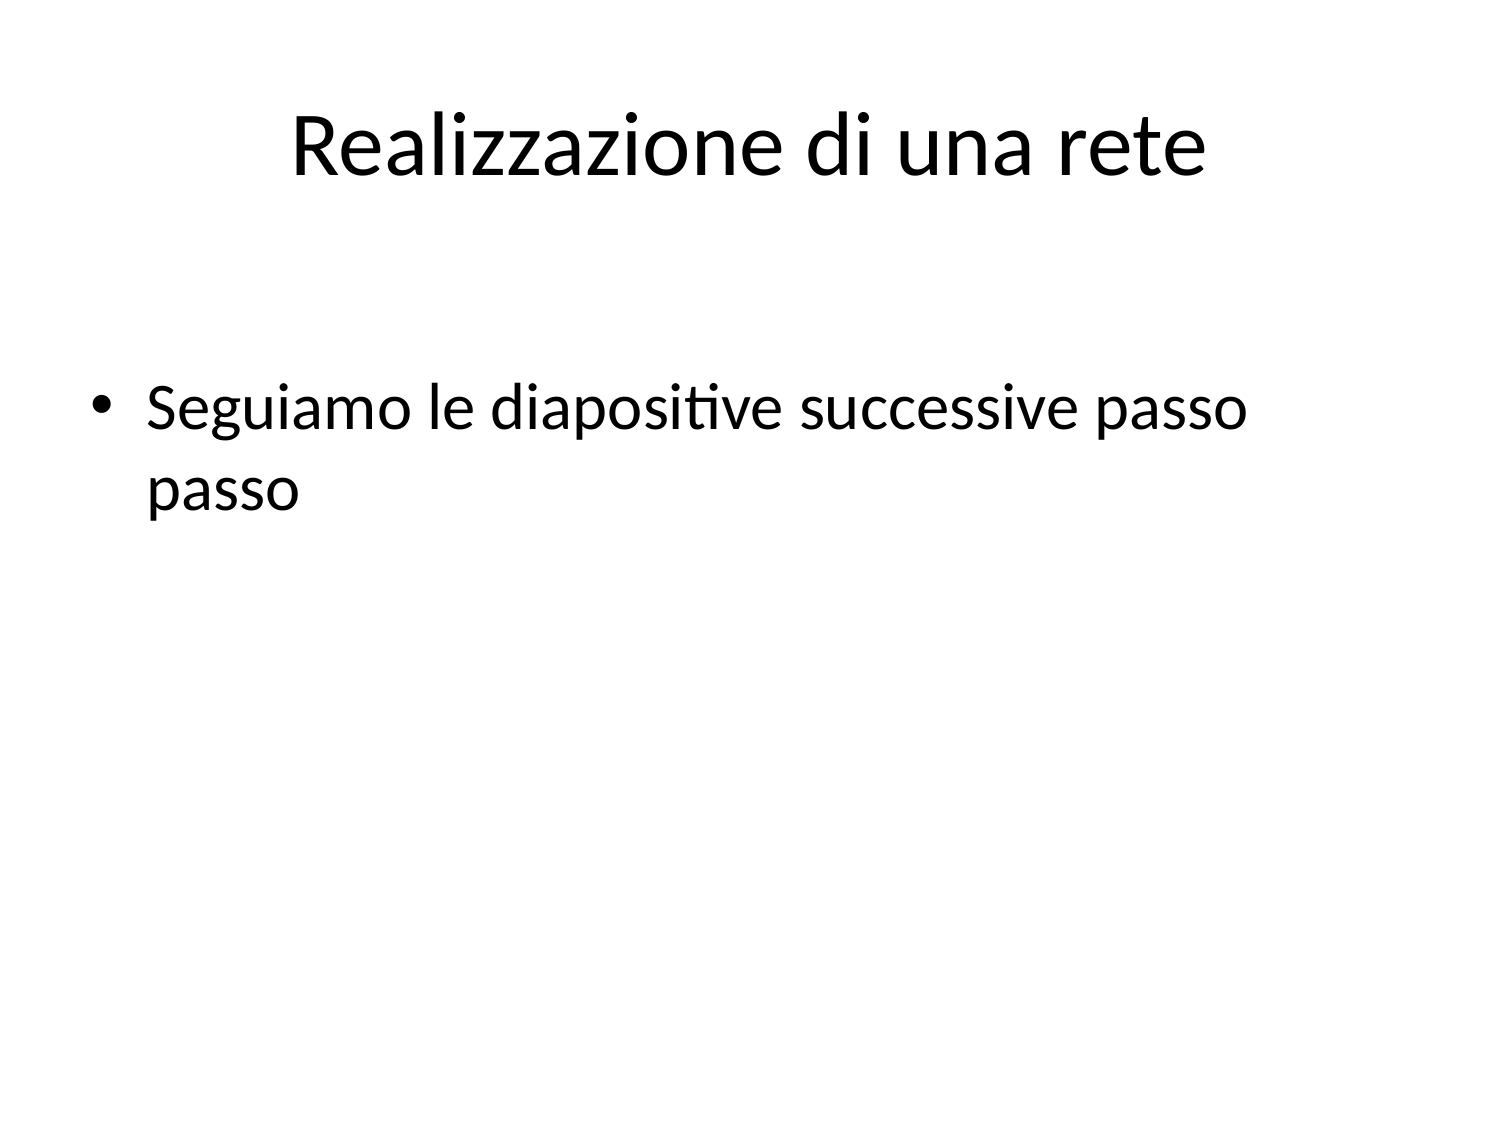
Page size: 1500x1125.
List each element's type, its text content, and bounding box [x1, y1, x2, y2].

title Realizzazione di una rete [75, 45, 1425, 233]
list Seguiamo le diapositive successive passo passo [75, 262, 1425, 1005]
